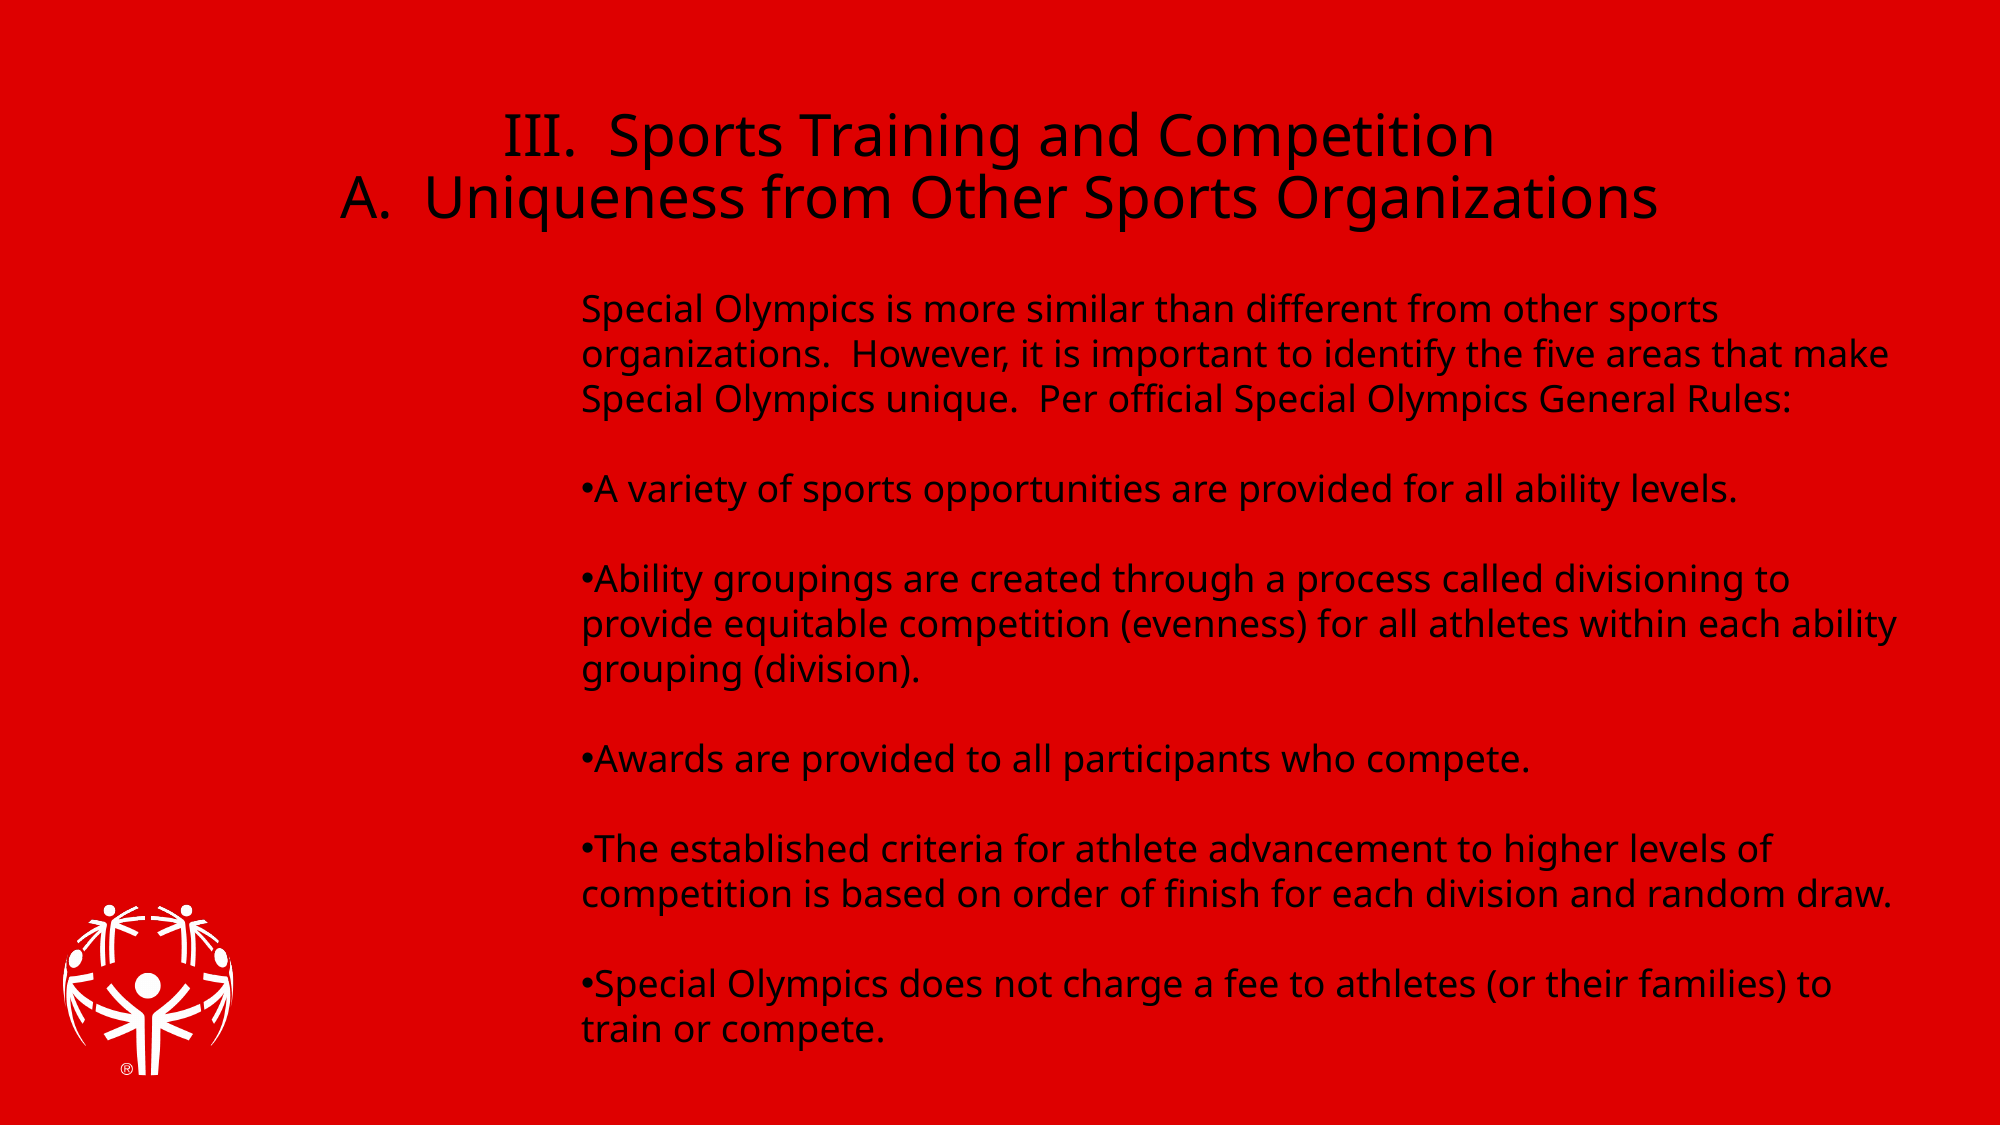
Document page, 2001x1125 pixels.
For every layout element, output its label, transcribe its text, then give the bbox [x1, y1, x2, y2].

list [0, 881, 287, 1098]
title III. Sports Training and Competition A. Uniqueness from Other Sports Organizations [137, 59, 1863, 278]
text_box Special Olympics is more similar than different from other sports organizations. However, it is important to identify the five areas that make Special Olympics unique. Per official Special Olympics General Rules: A variety of sports opportunities are provided for all ability levels. Ability groupings are created through a process called divisioning to provide equitable competition (evenness) for all athletes within each ability grouping (division). Awards are provided to all participants who compete. The established criteria for athlete advancement to higher levels of competition is based on order of finish for each division and random draw. Special Olympics does not charge a fee to athletes (or their families) to train or compete. [566, 277, 1929, 1057]
